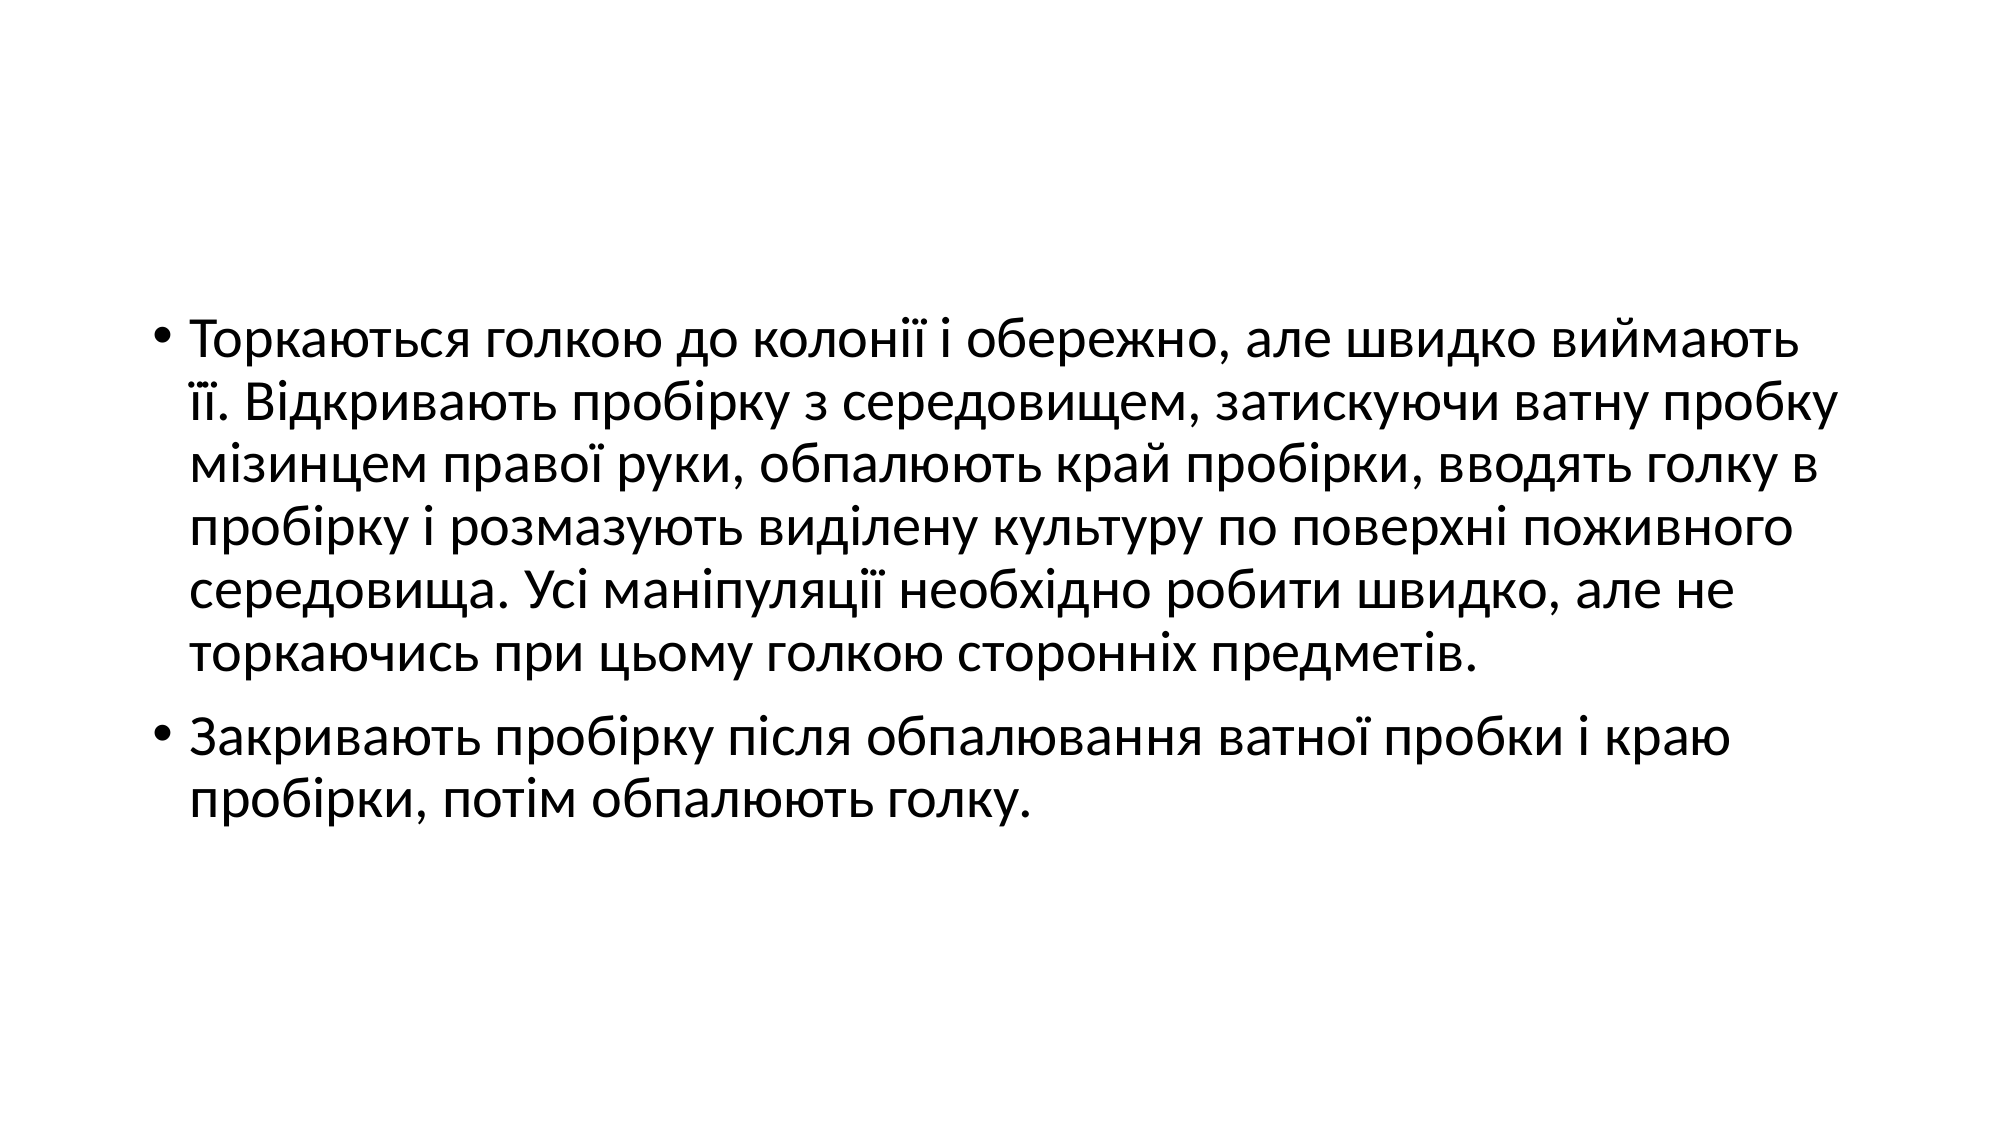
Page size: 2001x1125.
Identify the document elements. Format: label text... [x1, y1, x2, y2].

list Торкаються голкою до колонії і обережно, але швидко виймають її. Відкривають пробірку з середовищем, затискуючи ватну пробку мізинцем правої руки, обпалюють край пробірки, вводять голку в пробірку і розмазують виділену культуру по поверхні поживного середовища. Усі маніпуляції необхідно робити швидко, але не торкаючись при цьому голкою сторонніх предметів. Закривають пробірку після обпалювання ватної пробки і краю пробірки, потім обпалюють голку. [137, 299, 1863, 1014]
